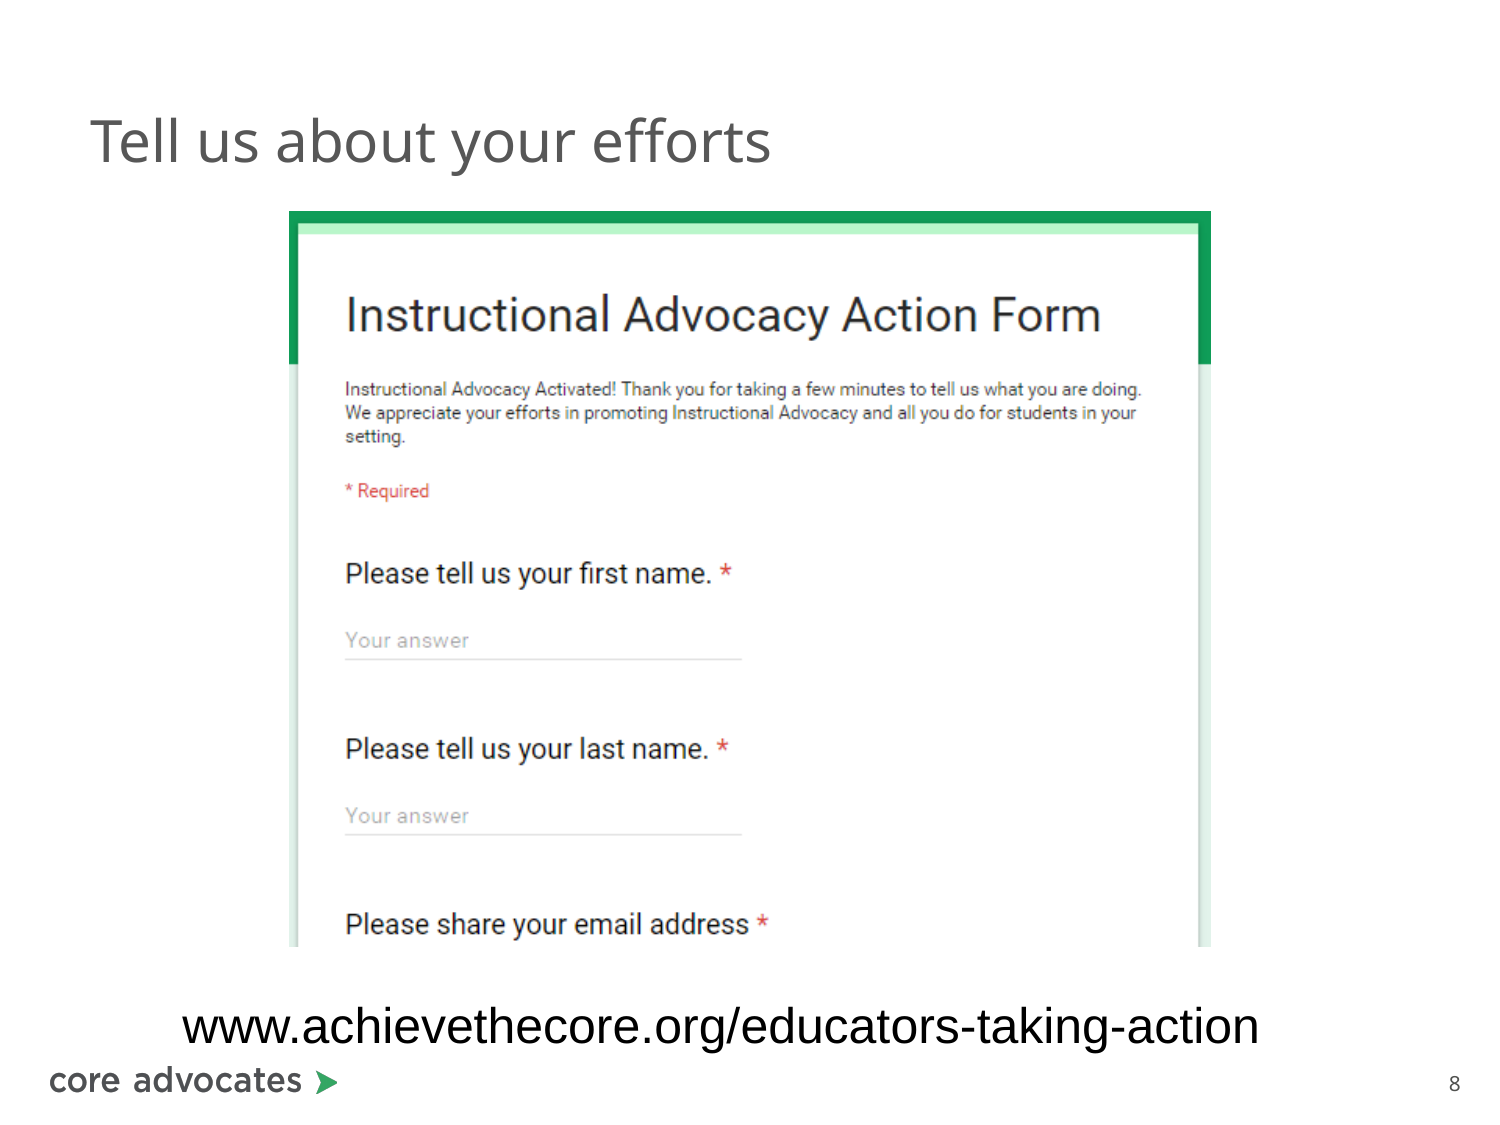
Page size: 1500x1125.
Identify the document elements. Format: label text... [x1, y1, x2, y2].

text_box www.achievethecore.org/educators-taking-action [167, 985, 1337, 1062]
title Tell us about your efforts [75, 45, 1425, 233]
picture [50, 1066, 337, 1094]
picture [288, 211, 1212, 947]
